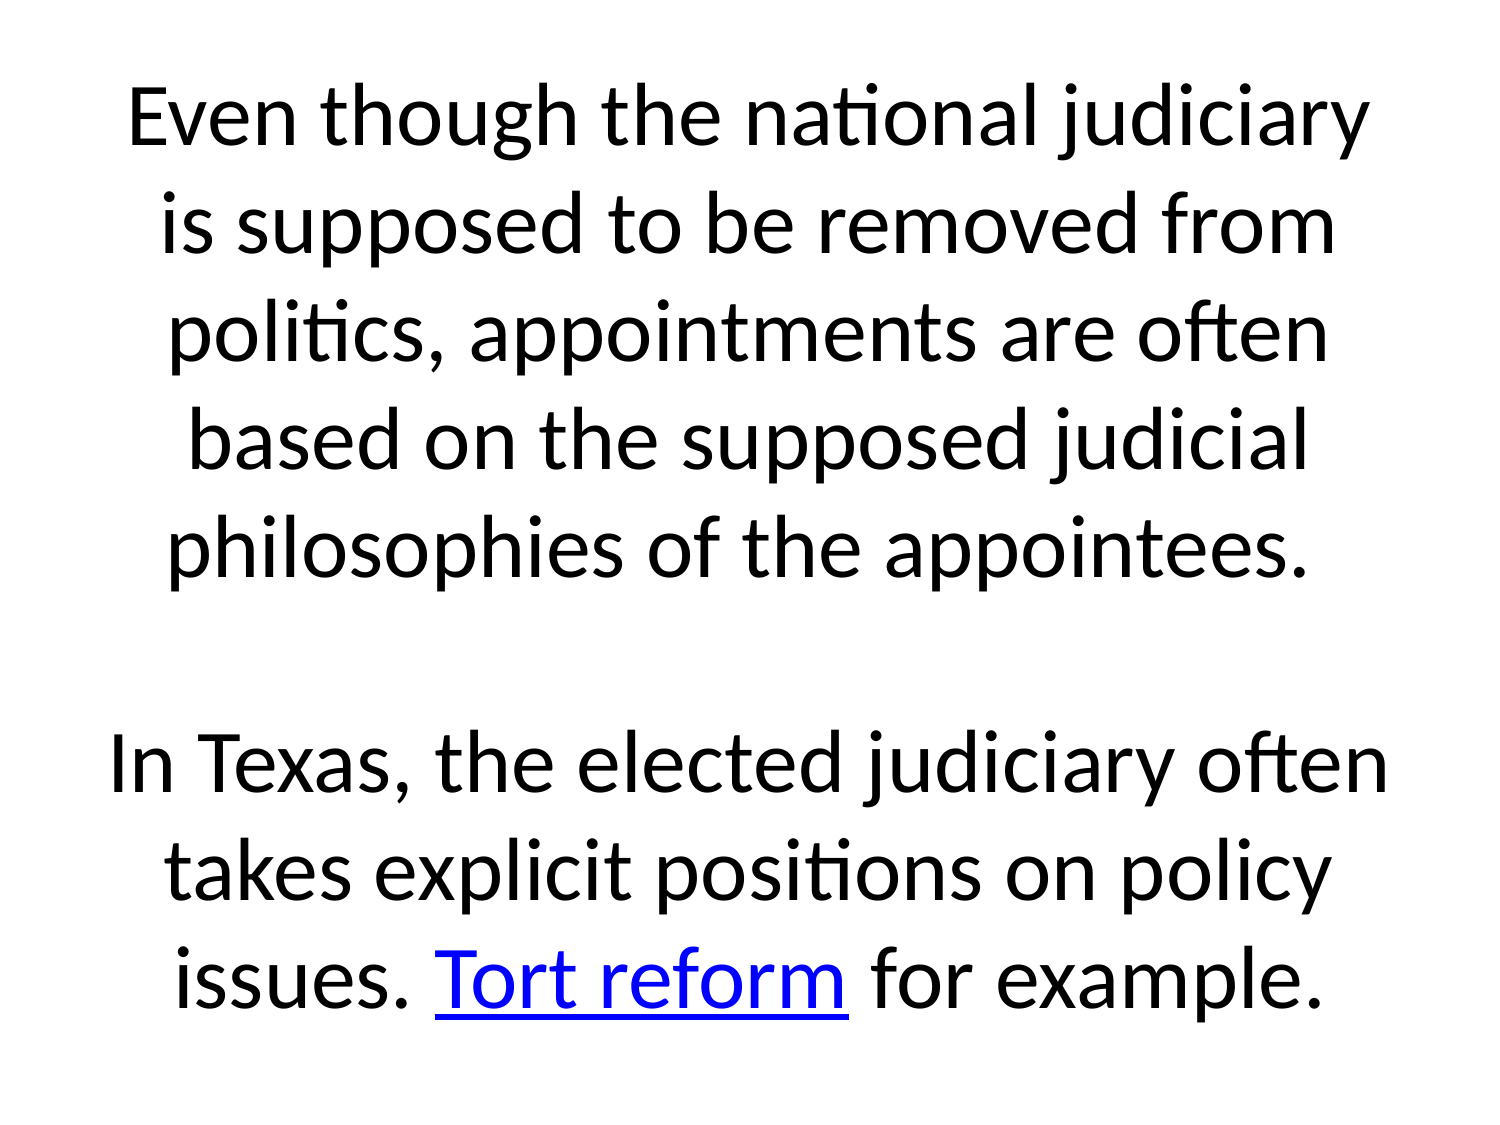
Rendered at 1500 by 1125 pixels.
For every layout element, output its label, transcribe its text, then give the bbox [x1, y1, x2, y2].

title Even though the national judiciary is supposed to be removed from politics, appointments are often based on the supposed judicial philosophies of the appointees. In Texas, the elected judiciary often takes explicit positions on policy issues. Tort reform for example. [75, 45, 1425, 1038]
